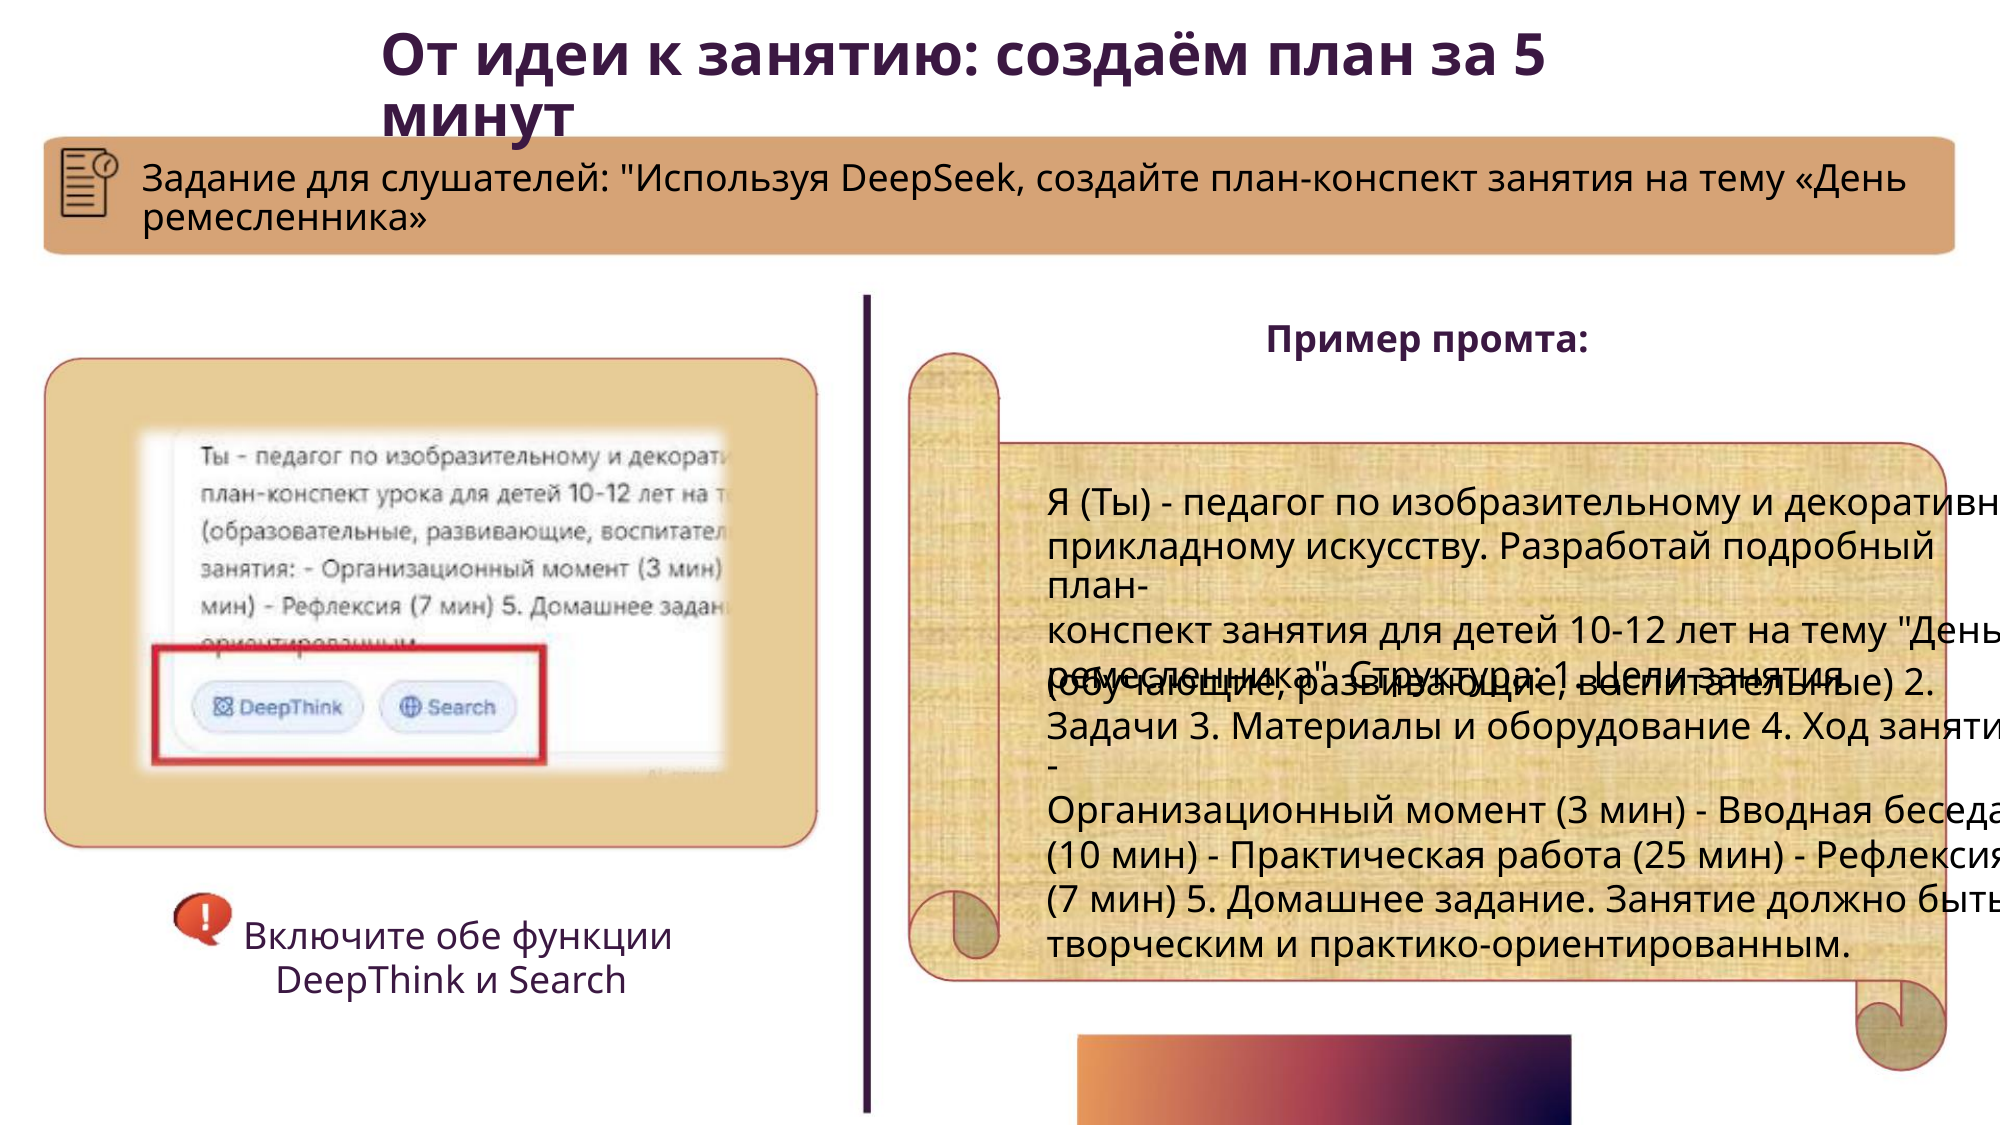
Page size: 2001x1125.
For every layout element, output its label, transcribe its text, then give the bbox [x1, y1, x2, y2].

text_box Задание для слушателей: "Используя DeepSeek, создайте план-конспект занятия на тему «День ремесленника» [141, 159, 2000, 238]
text_box От идеи к занятию: создаём план за 5 минут [380, 26, 1725, 148]
text_box (обучающие, развивающие, воспитательные) 2. Задачи 3. Материалы и оборудование 4. Ход занятия: - Организационный момент (3 мин) - Вводная беседа (10 мин) - Практическая работа (25 мин) - Рефлексия (7 мин) 5. Домашнее задание. Занятие должно быть творческим и практико-ориентированным. [1046, 663, 2000, 965]
text_box [0, 0, 2000, 1125]
text_box Включите обе функции DeepThink и Search [243, 917, 676, 1001]
text_box Я (Ты) - педагог по изобразительному и декоративно- прикладному искусству. Разработай подробный план- конспект занятия для детей 10-12 лет на тему "День ремесленника". Структура: 1. Цели занятия [1046, 483, 2000, 663]
text_box Пример промта: [1265, 321, 1602, 361]
